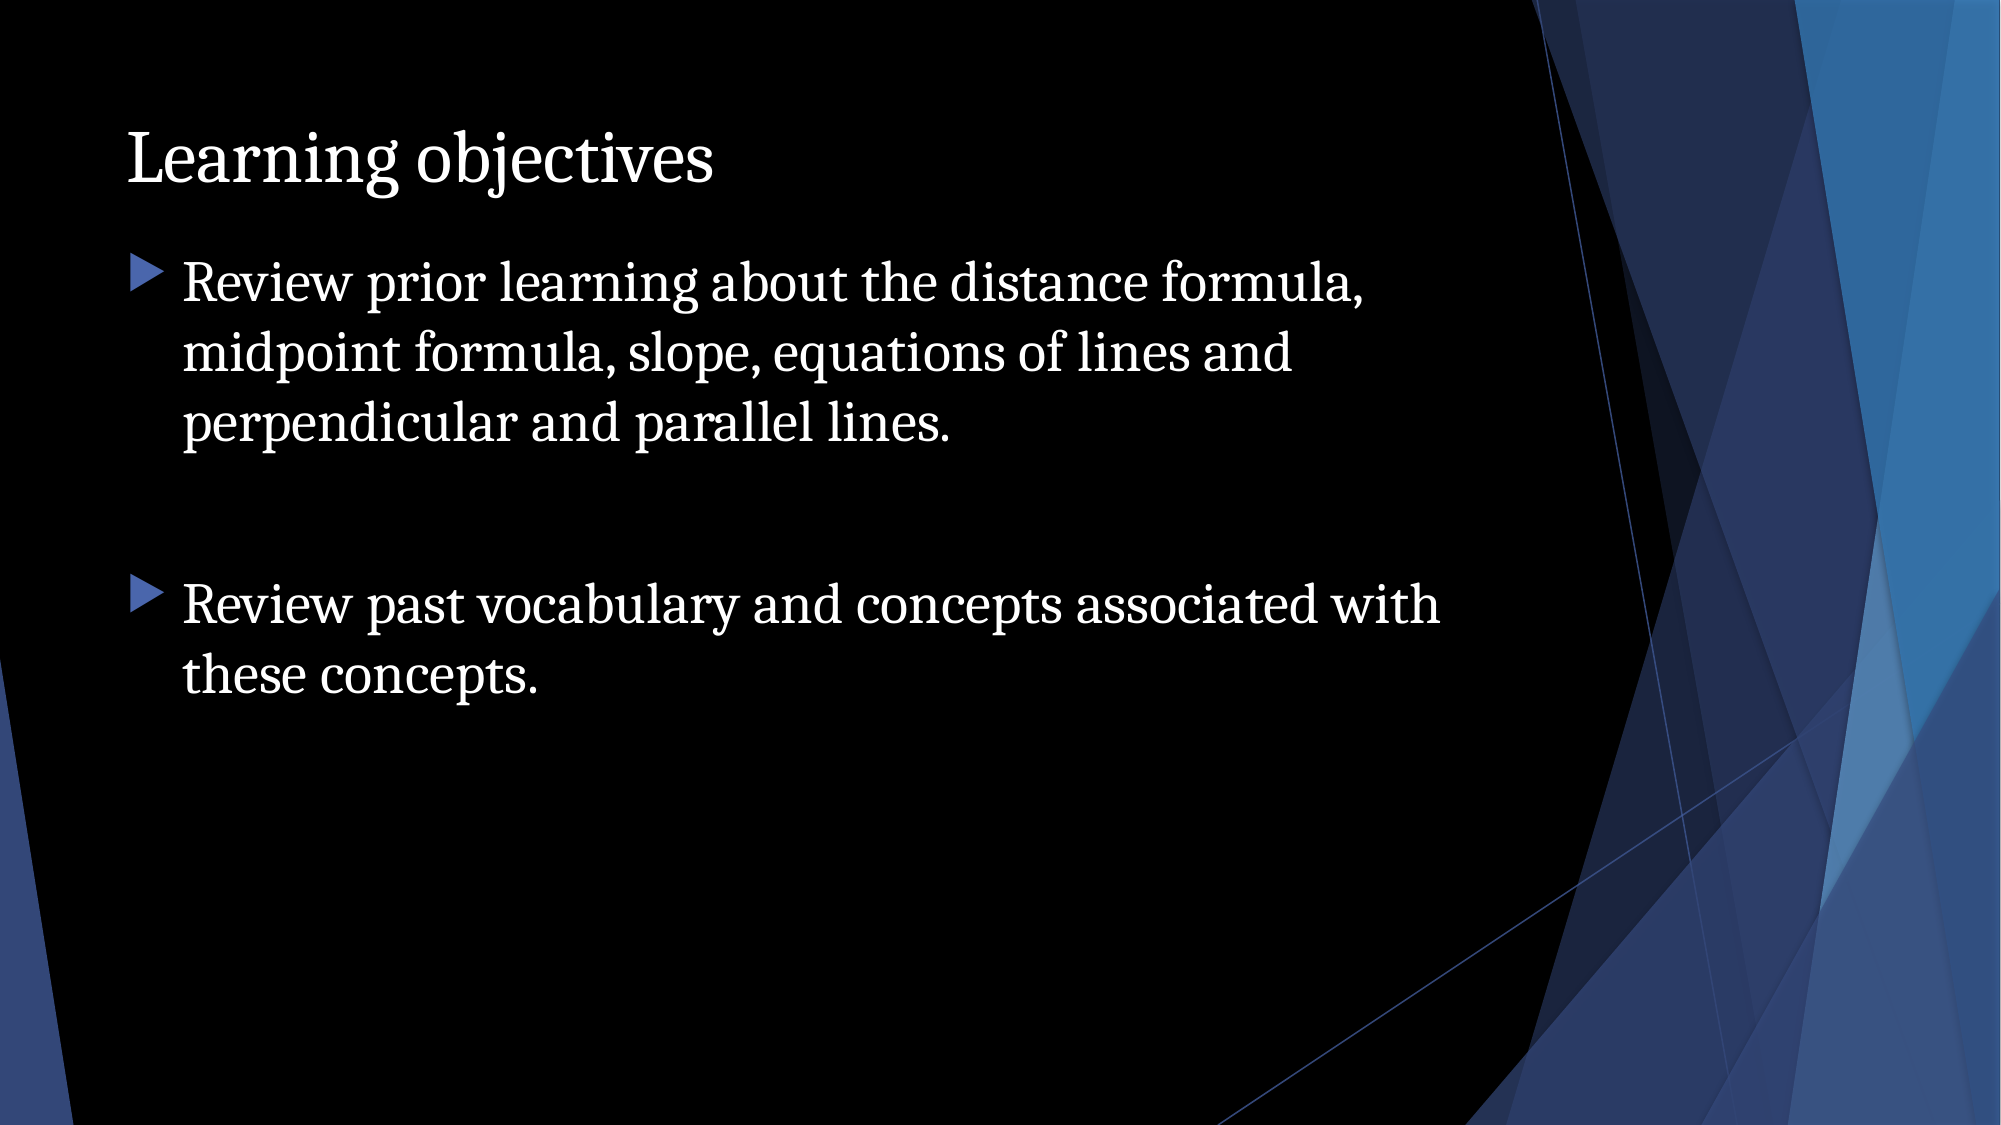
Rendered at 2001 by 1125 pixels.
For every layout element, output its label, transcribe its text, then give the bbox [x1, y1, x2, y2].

title Learning objectives [111, 99, 1522, 235]
list Review prior learning about the distance formula, midpoint formula, slope, equations of lines and perpendicular and parallel lines. Review past vocabulary and concepts associated with these concepts. [111, 235, 1522, 873]
